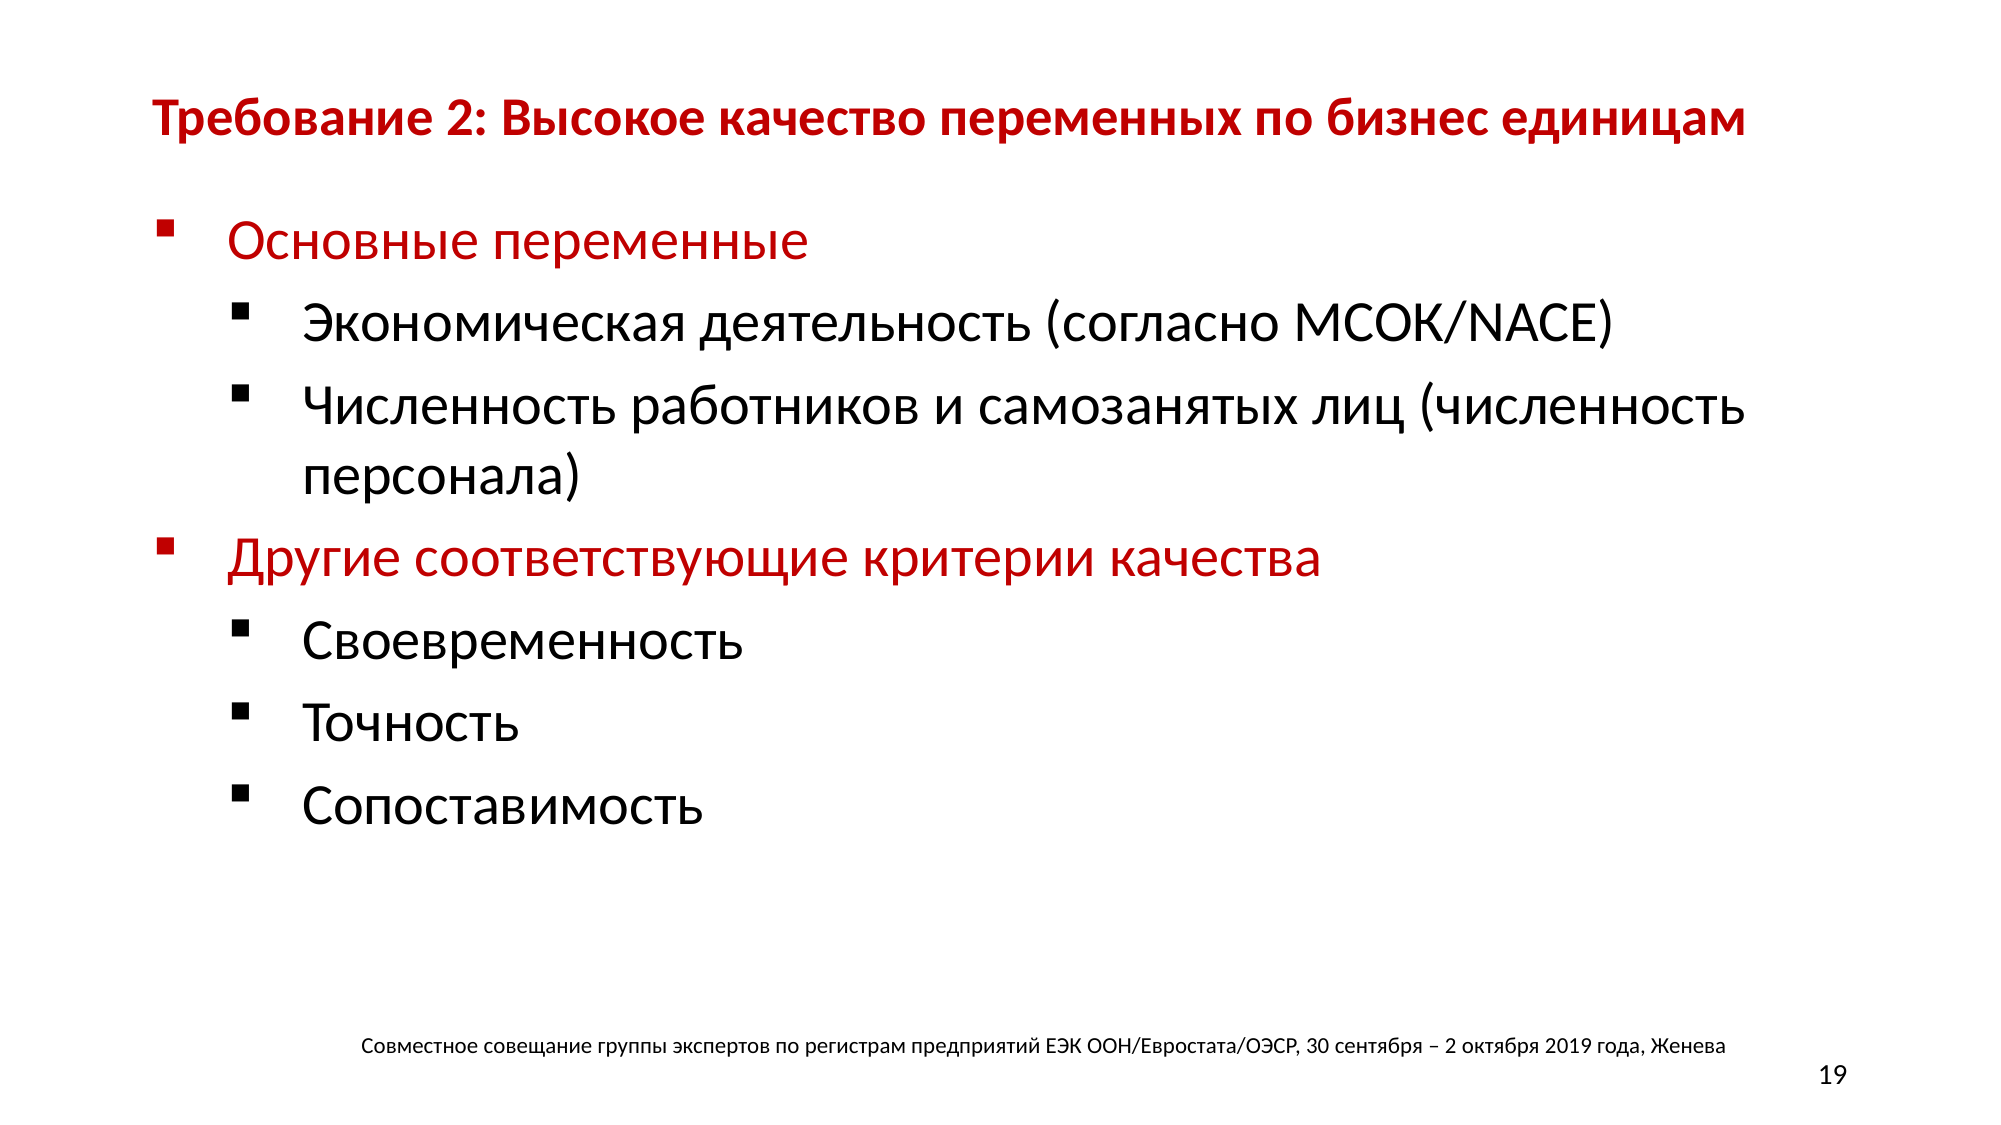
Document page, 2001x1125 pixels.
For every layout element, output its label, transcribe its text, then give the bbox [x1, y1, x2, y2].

text_box Основные переменные Экономическая деятельность (согласно МСОК/NACE) Численность работников и самозанятых лиц (численность персонала) Другие соответствующие критерии качества Своевременность Точность Сопоставимость [137, 193, 1794, 984]
footer Совместное совещание группы экспертов по регистрам предприятий ЕЭК ООН/Евростата/ОЭСР, 30 сентября – 2 октября 2019 года, Женева [137, 1014, 1953, 1075]
slide_number 19 [1412, 1075, 1863, 1103]
title Требование 2: Высокое качество переменных по бизнес единицам [137, 60, 1931, 175]
